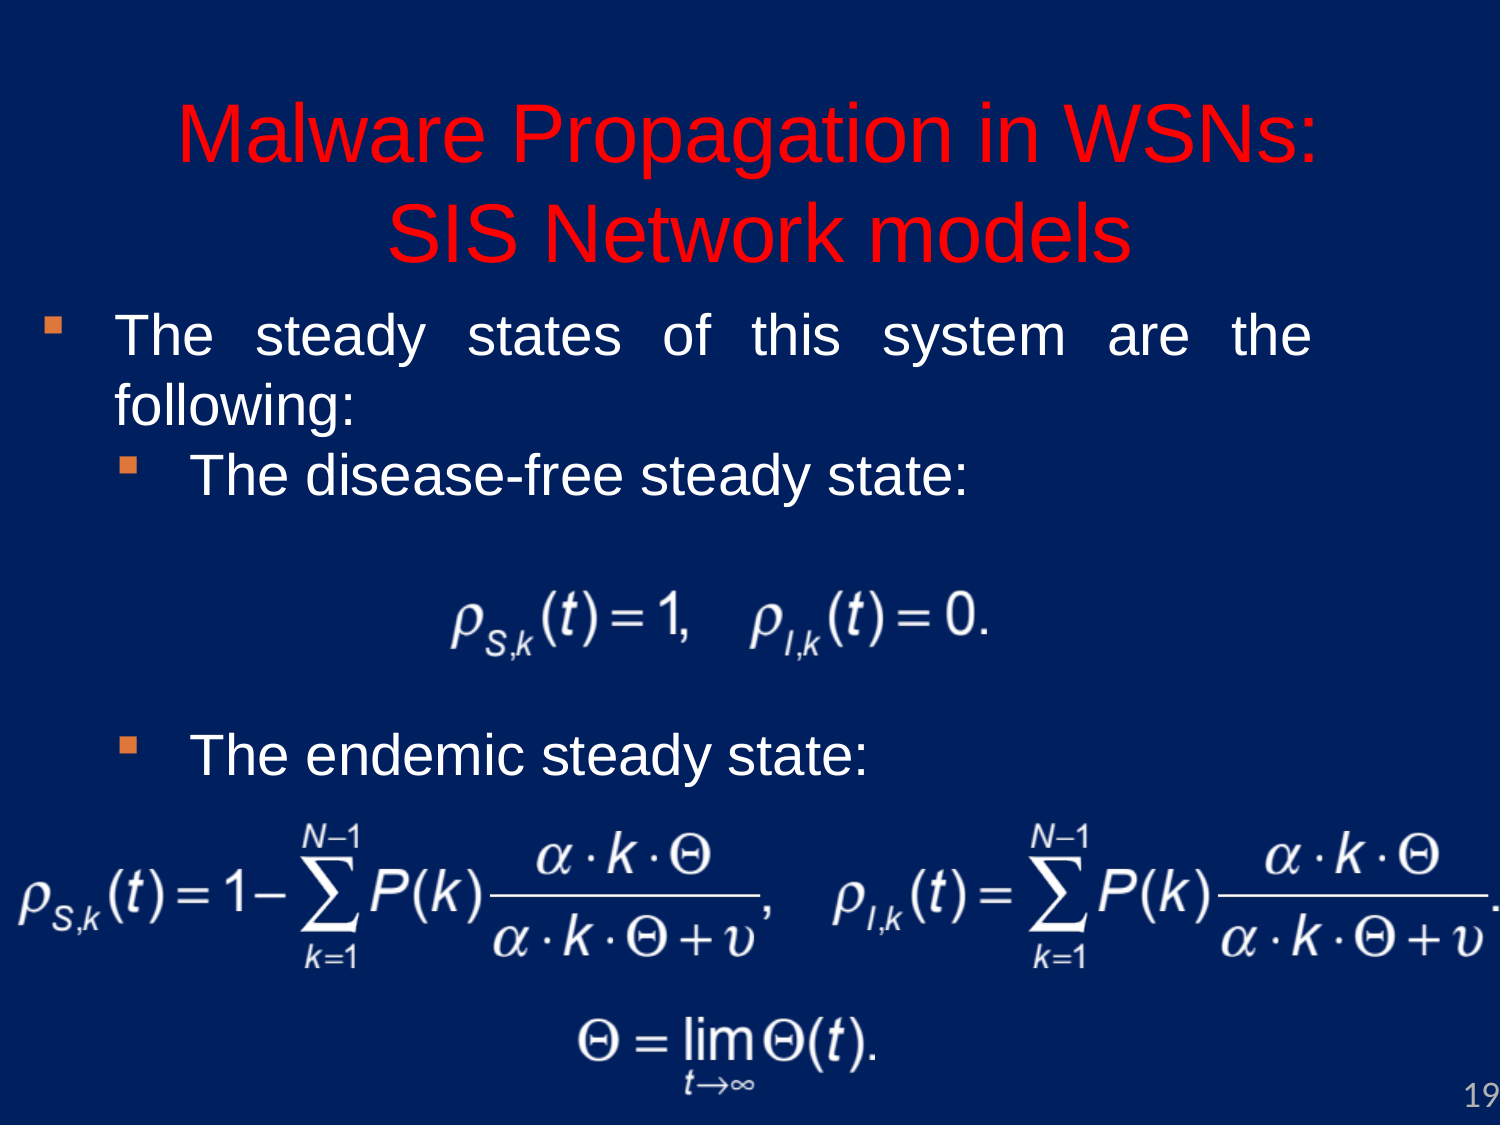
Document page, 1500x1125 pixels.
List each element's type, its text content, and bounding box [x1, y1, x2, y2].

text_box The steady states of this system are the following: The disease-free steady state: The endemic steady state: [37, 297, 1313, 810]
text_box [574, 999, 876, 1099]
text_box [447, 574, 988, 663]
slide_number 19 [1437, 1069, 1500, 1125]
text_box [14, 812, 1500, 974]
title Malware Propagation in WSNs: SIS Network models [44, 53, 1456, 279]
